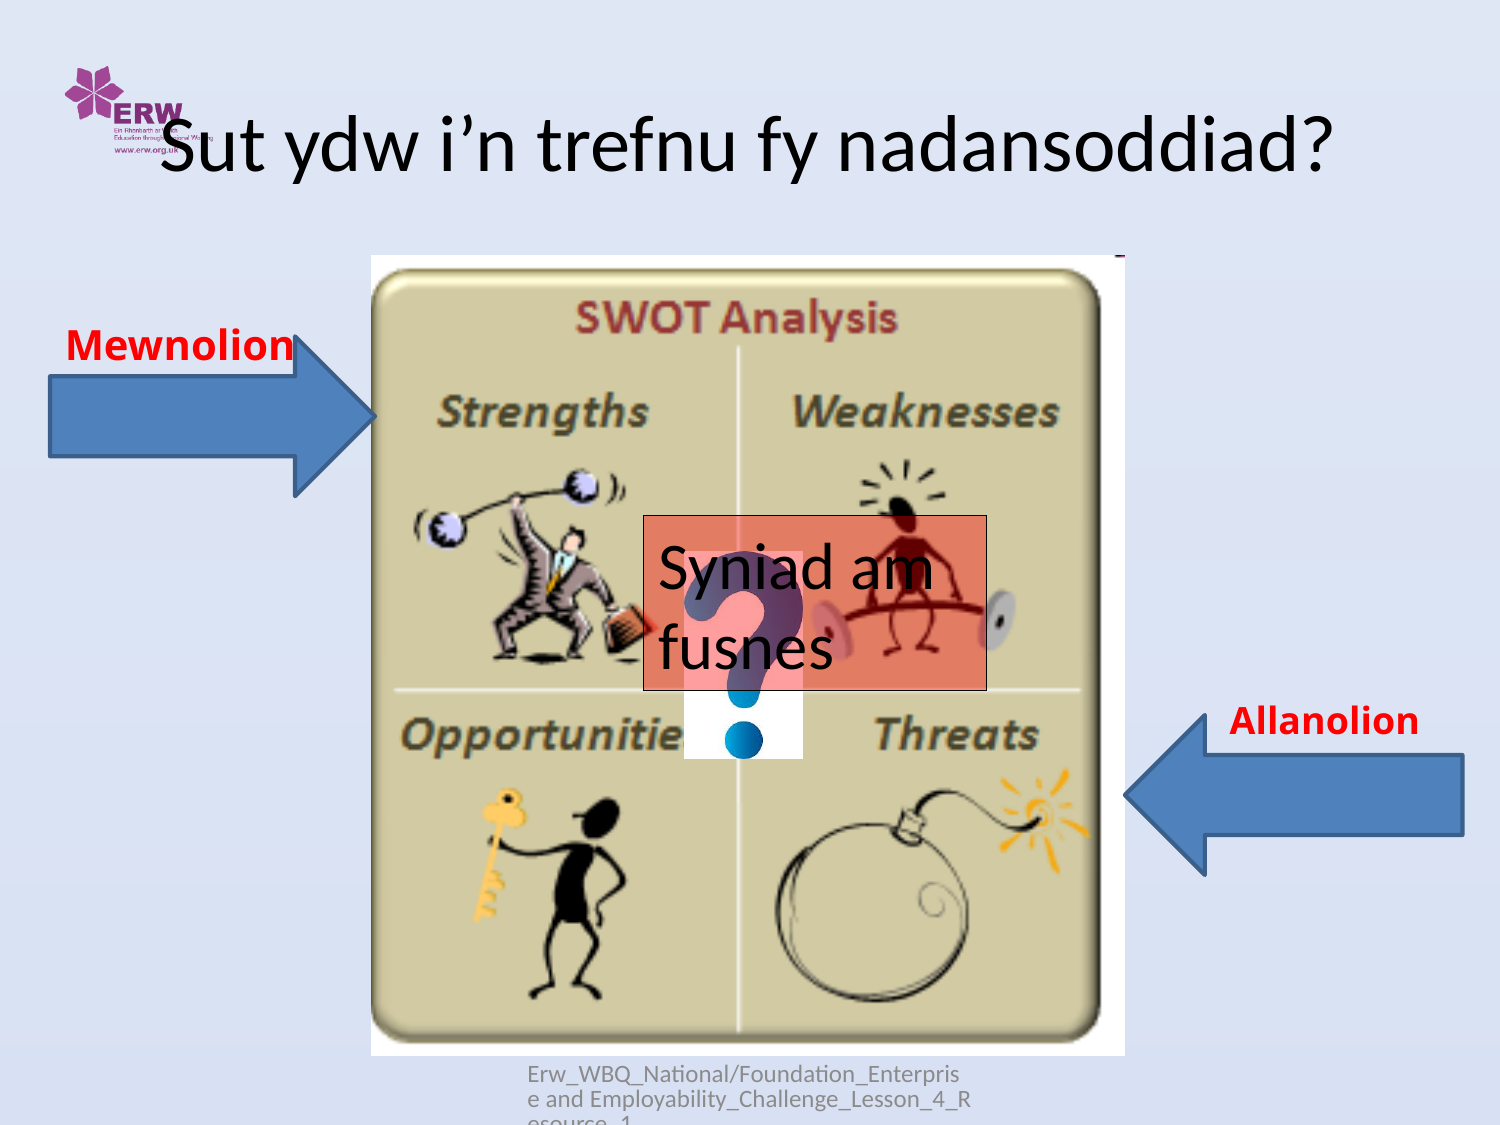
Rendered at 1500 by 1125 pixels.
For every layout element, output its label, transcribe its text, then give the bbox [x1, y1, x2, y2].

title Sut ydw i’n trefnu fy nadansoddiad? [75, 45, 1425, 233]
text_box Mewnolion [49, 311, 338, 375]
picture [371, 255, 1126, 1056]
text_box Allanolion [1214, 690, 1465, 750]
picture [64, 66, 75, 155]
text_box [47, 334, 366, 499]
footer Erw_WBQ_National/Foundation_Enterprise and Employability_Challenge_Lesson_4_Resource_1 [512, 1063, 988, 1103]
text_box [1129, 713, 1465, 877]
